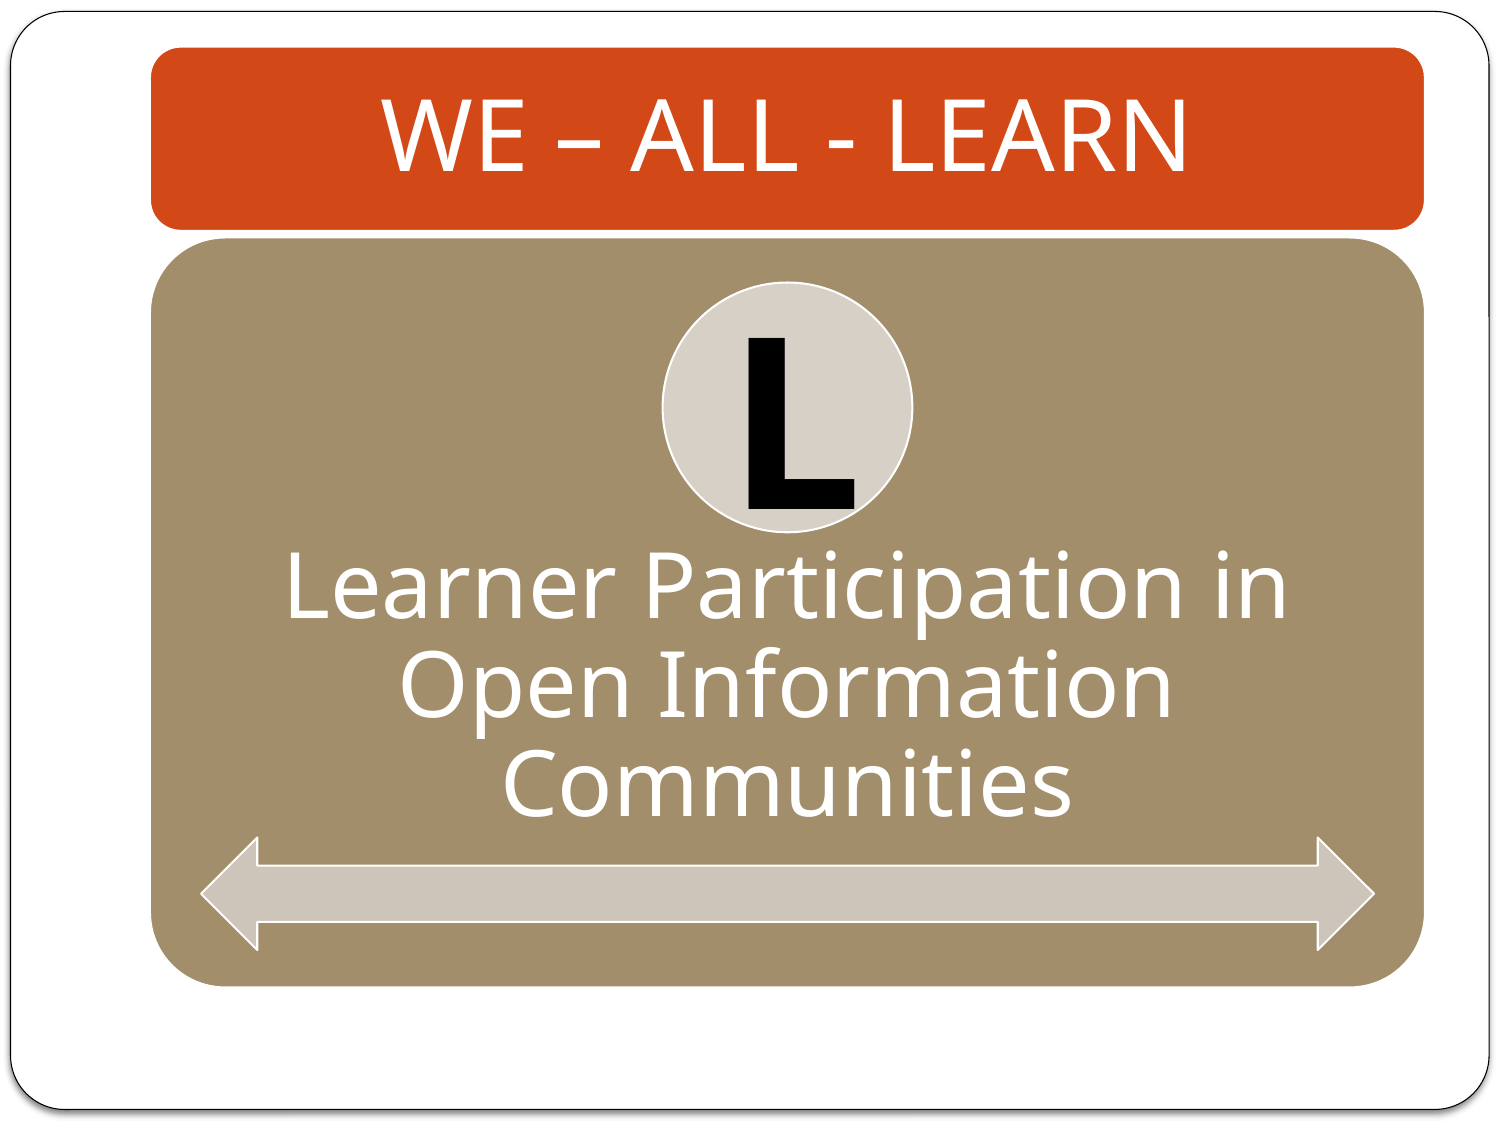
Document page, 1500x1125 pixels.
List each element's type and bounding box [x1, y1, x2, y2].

text_box [149, 237, 1426, 988]
text_box [149, 44, 1426, 233]
